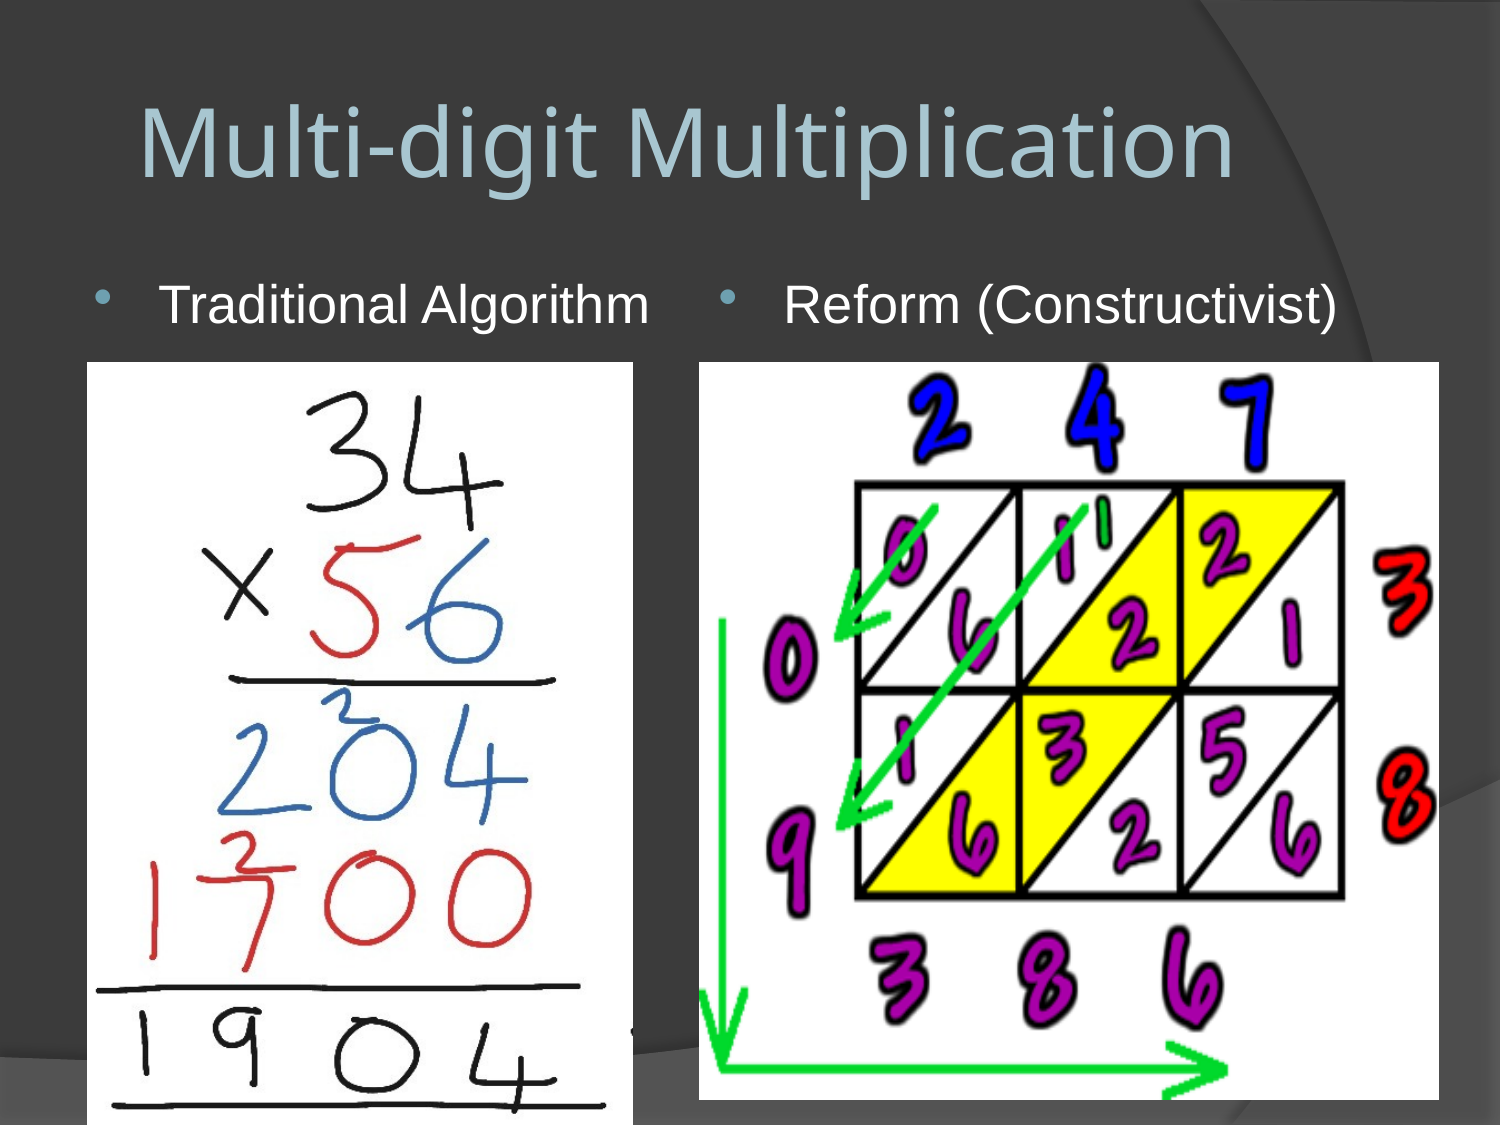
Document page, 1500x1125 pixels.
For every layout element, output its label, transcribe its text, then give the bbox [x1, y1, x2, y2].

title Multi-digit Multiplication [75, 45, 1300, 233]
picture [87, 362, 634, 1125]
list Reform (Constructivist) [699, 262, 1388, 352]
list Traditional Algorithm [75, 262, 675, 1005]
picture [699, 362, 1439, 1101]
